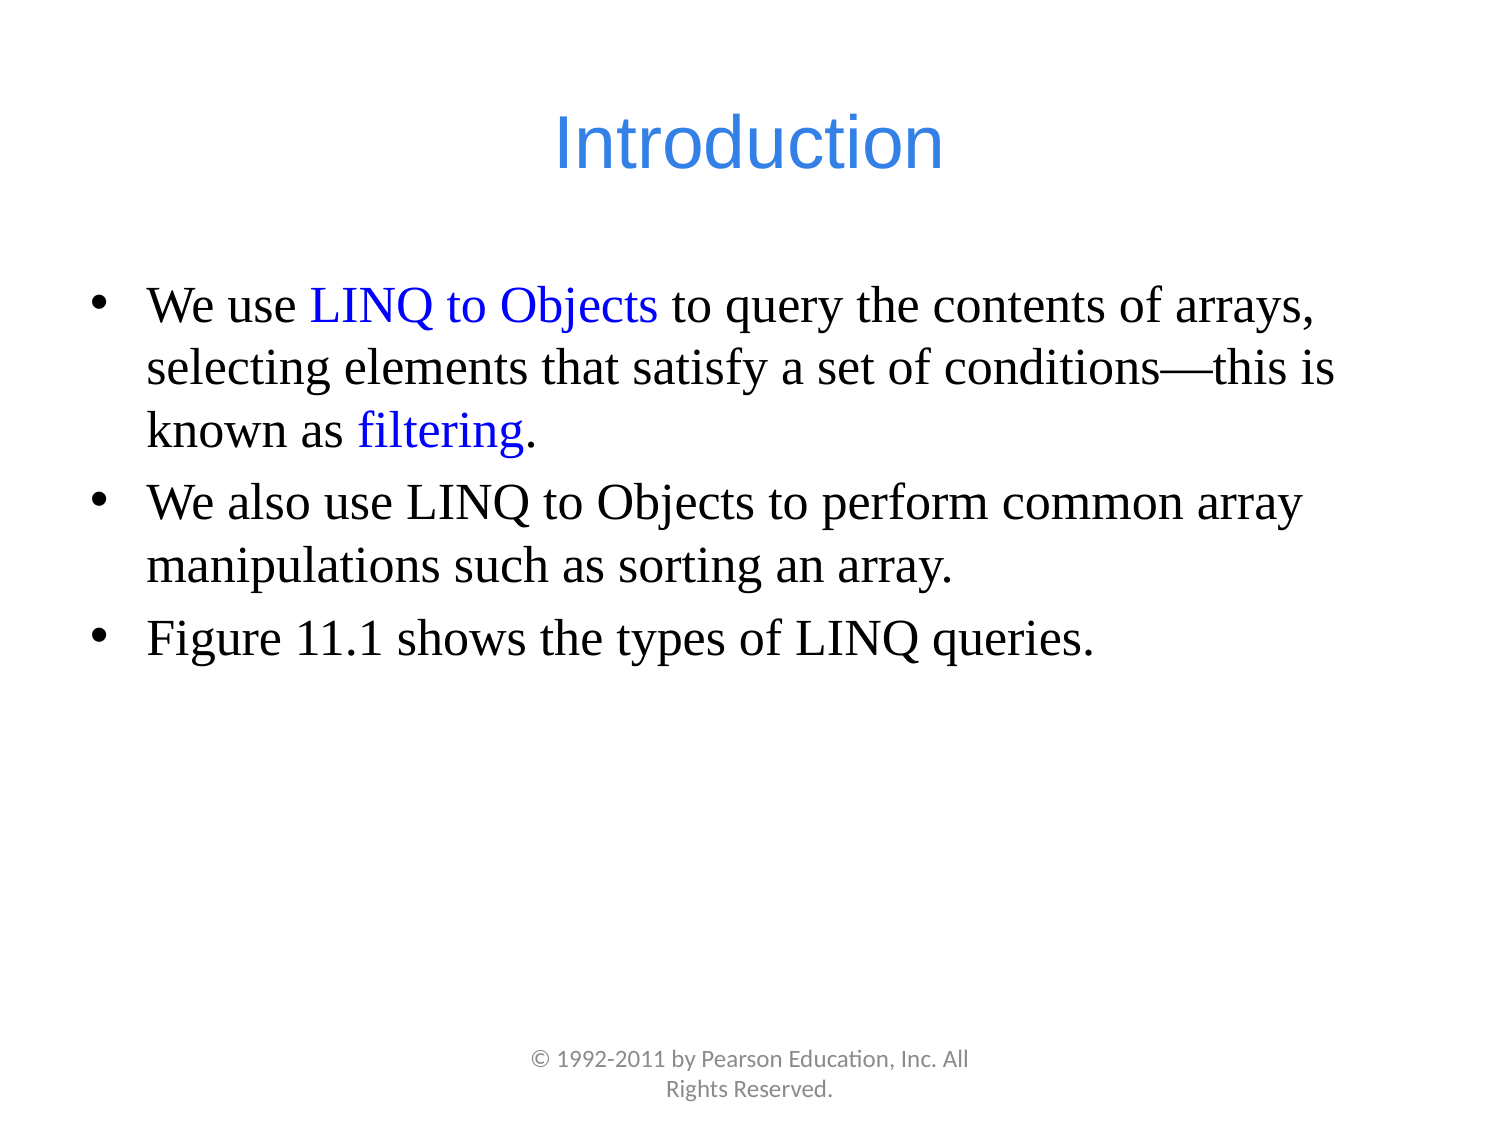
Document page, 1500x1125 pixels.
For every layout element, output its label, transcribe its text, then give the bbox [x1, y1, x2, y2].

footer © 1992-2011 by Pearson Education, Inc. All Rights Reserved. [512, 1042, 988, 1103]
list We use LINQ to Objects to query the contents of arrays, selecting elements that satisfy a set of conditions—this is known as filtering. We also use LINQ to Objects to perform common array manipulations such as sorting an array. Figure 11.1 shows the types of LINQ queries. [75, 262, 1425, 1005]
title Introduction [75, 45, 1425, 233]
